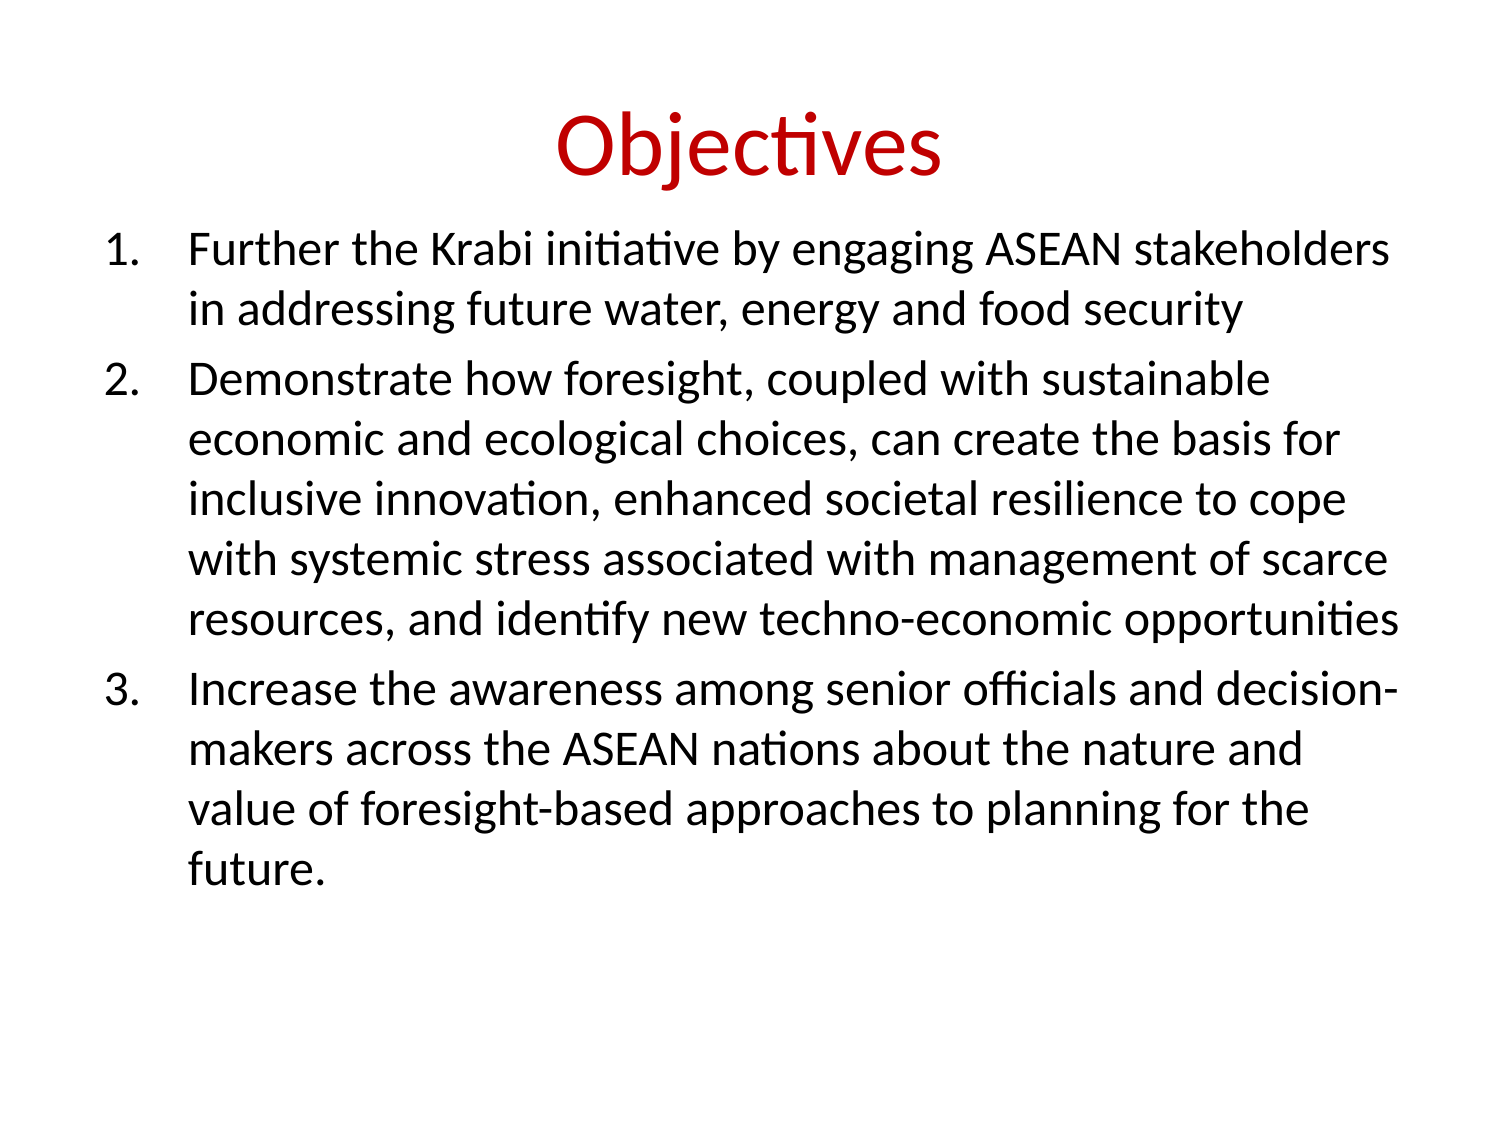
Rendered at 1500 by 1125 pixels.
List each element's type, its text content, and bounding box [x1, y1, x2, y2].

list Further the Krabi initiative by engaging ASEAN stakeholders in addressing future water, energy and food security Demonstrate how foresight, coupled with sustainable economic and ecological choices, can create the basis for inclusive innovation, enhanced societal resilience to cope with systemic stress associated with management of scarce resources, and identify new techno-economic opportunities Increase the awareness among senior officials and decision-makers across the ASEAN nations about the nature and value of foresight-based approaches to planning for the future. [88, 208, 1439, 951]
title Objectives [75, 45, 1425, 233]
